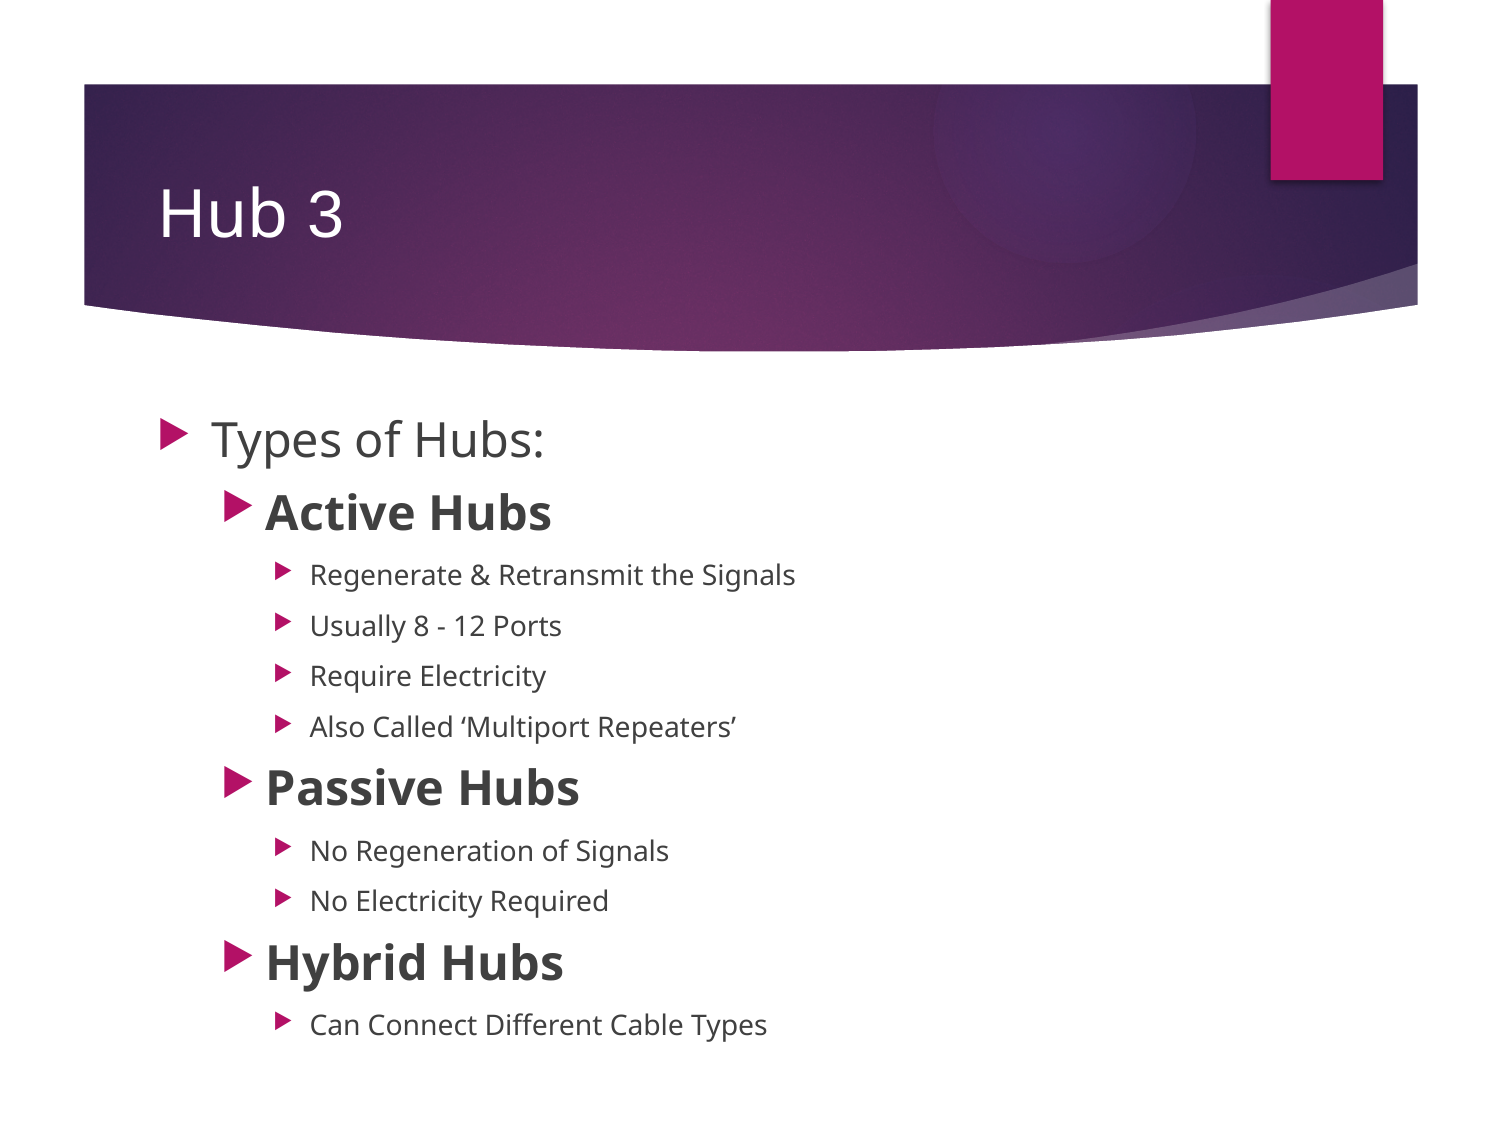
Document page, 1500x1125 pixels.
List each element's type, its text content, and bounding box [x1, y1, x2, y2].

list Types of Hubs: Active Hubs Regenerate & Retransmit the Signals Usually 8 - 12 Ports Require Electricity Also Called ‘Multiport Repeaters’ Passive Hubs No Regeneration of Signals No Electricity Required Hybrid Hubs Can Connect Different Cable Types [141, 408, 1313, 1050]
title 3 Hub [142, 152, 1183, 269]
